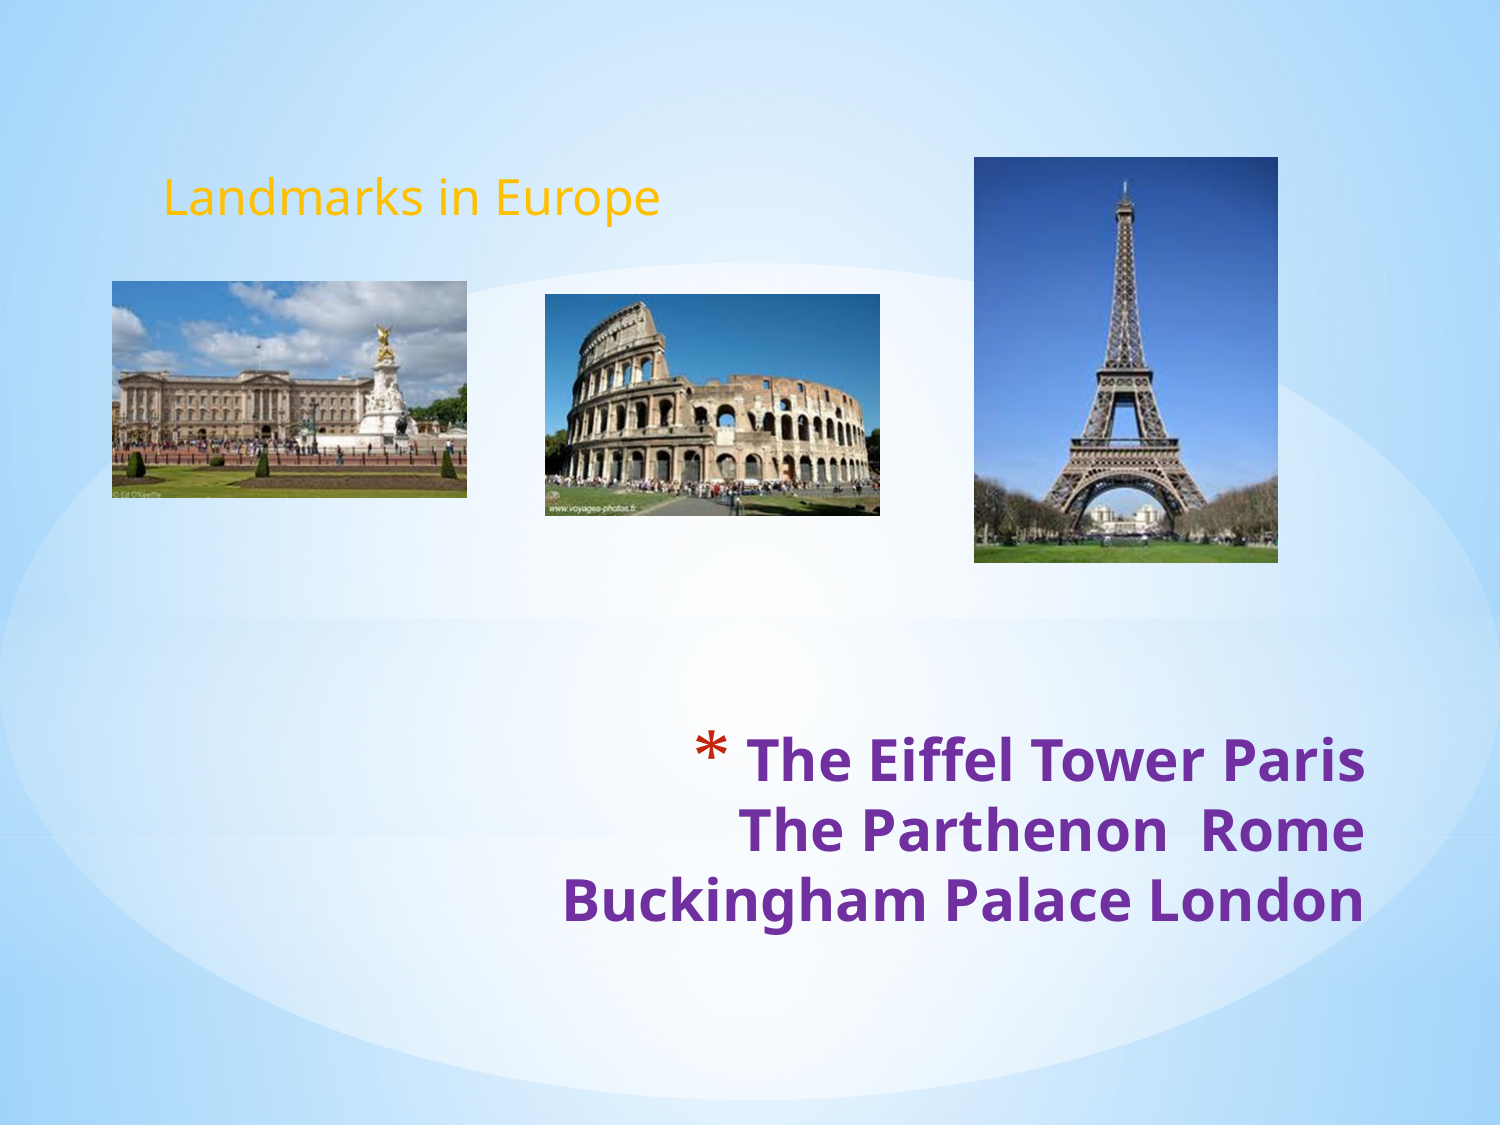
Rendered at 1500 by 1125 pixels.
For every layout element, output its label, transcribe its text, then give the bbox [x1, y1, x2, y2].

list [545, 294, 880, 516]
title The Eiffel Tower Paris The Parthenon Rome Buckingham Palace London [312, 716, 1382, 904]
picture [111, 280, 467, 498]
text_box Landmarks in Europe [147, 157, 750, 233]
picture [974, 157, 1278, 564]
